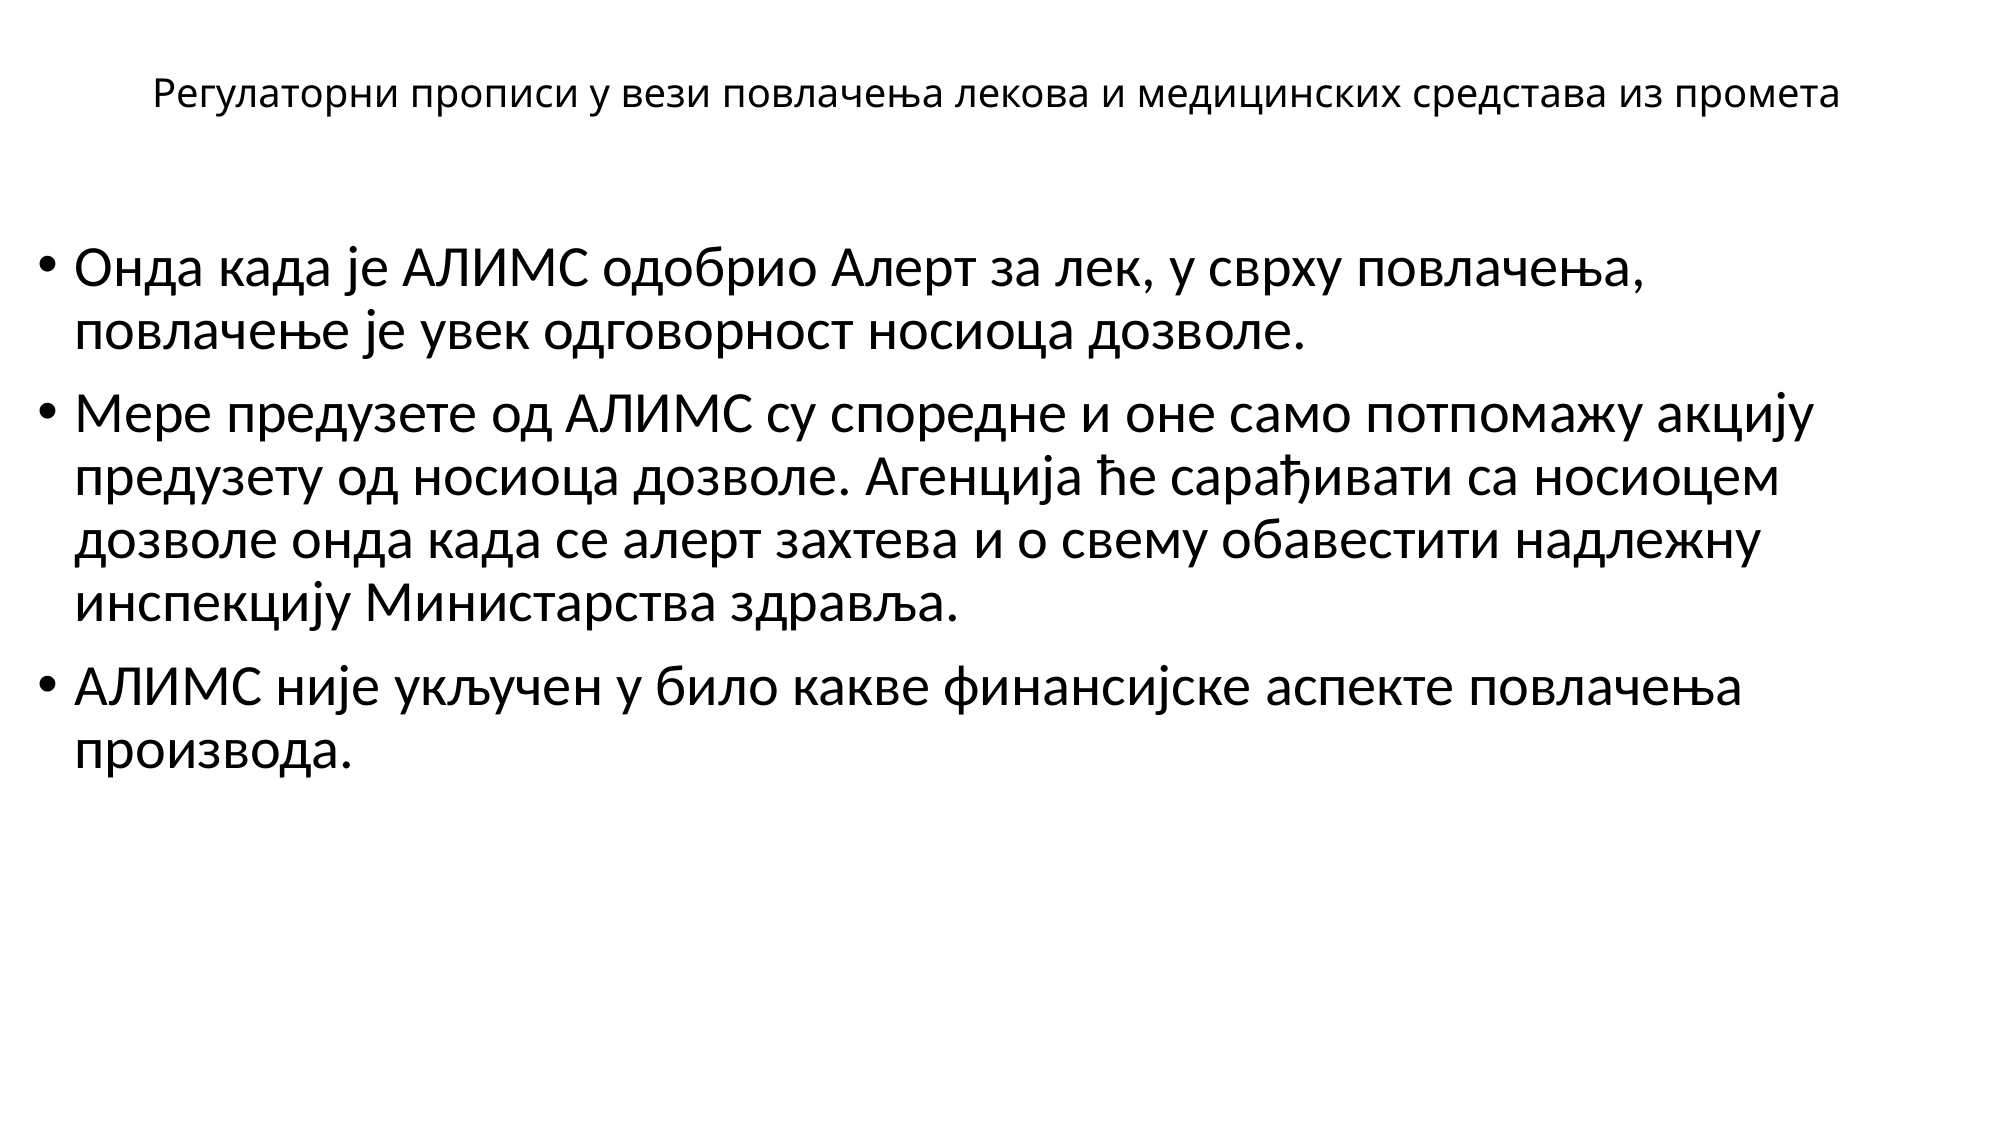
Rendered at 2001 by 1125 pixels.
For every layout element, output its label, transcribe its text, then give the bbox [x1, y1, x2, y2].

title Регулаторни прописи у вези повлачења лекова и медицинских средстава из промета [135, 46, 1861, 144]
list Онда када је АЛИМС одобрио Алерт за лек, у сврху повлачења, повлачење је увек одговорност носиоца дозволе. Мере предузете од АЛИМС су споредне и оне само потпомажу акцију предузету од носиоца дозволе. Агенција ће сарађивати са носиоцем дозволе онда када се алерт захтева и о свему обавестити надлежну инспекцију Министарства здравља. АЛИМС није укључен у било какве финансијске аспекте повлачења производа. [22, 228, 1930, 947]
